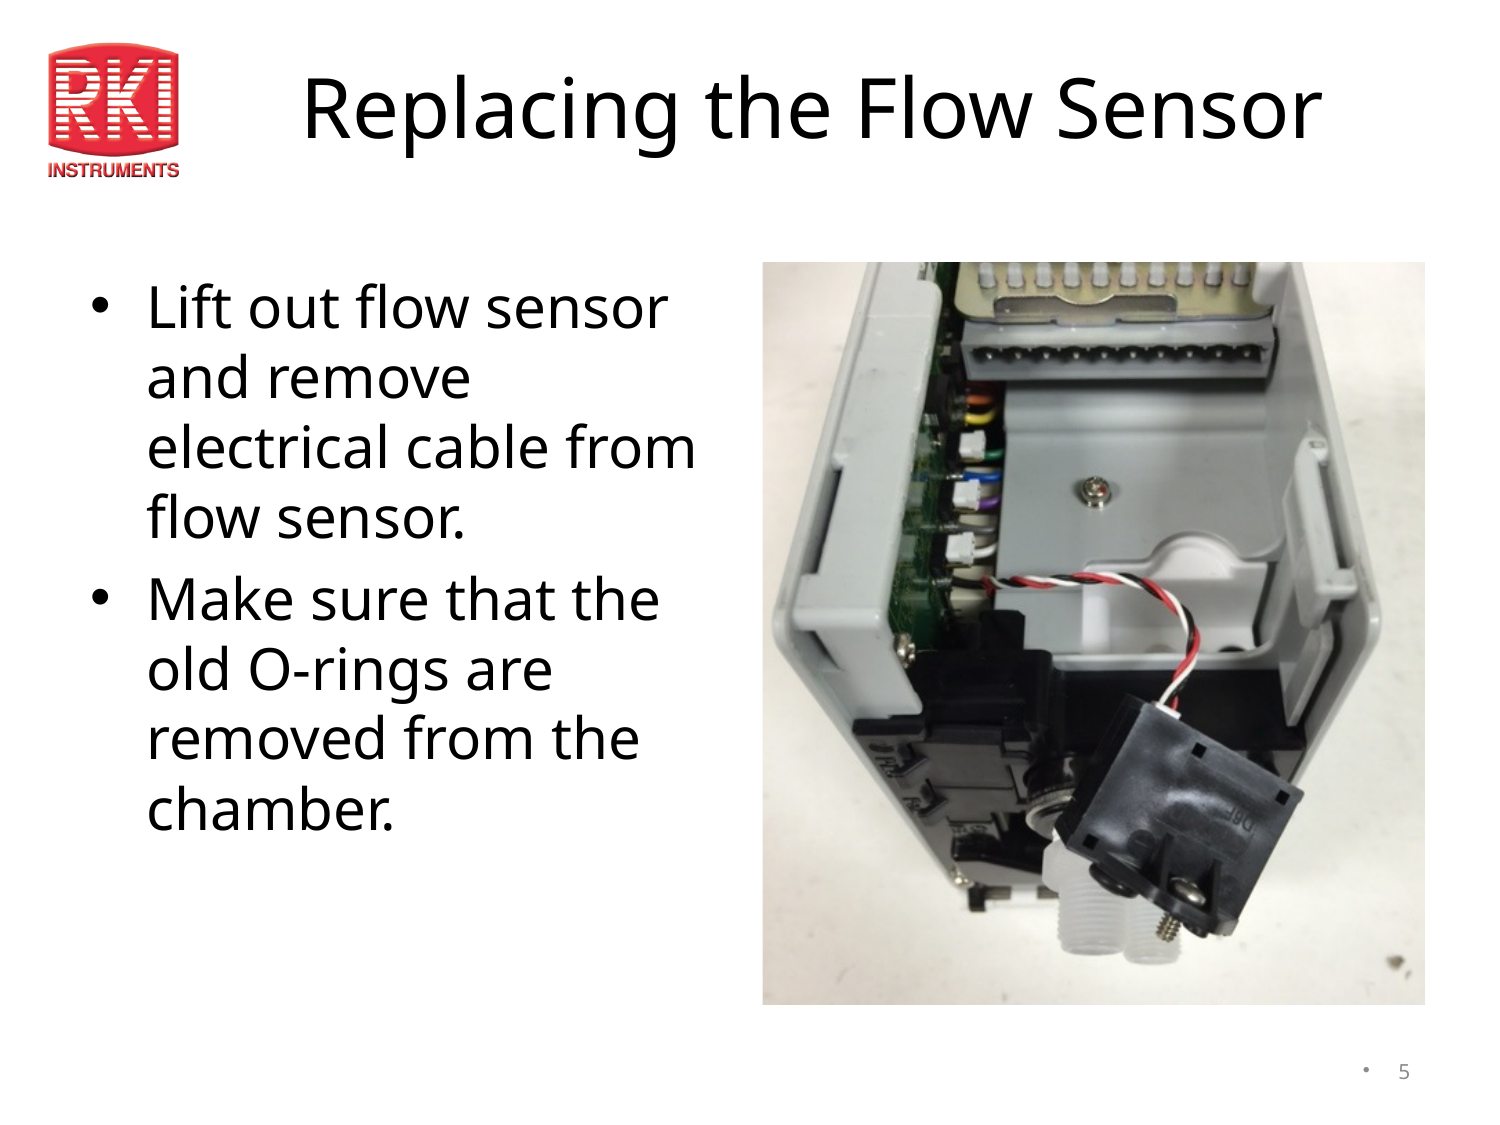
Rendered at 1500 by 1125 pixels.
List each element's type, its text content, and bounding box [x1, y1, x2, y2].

slide_number 5 [1074, 1042, 1425, 1103]
picture [37, 37, 188, 184]
title Replacing the Flow Sensor [175, 49, 1451, 161]
list Lift out flow sensor and remove electrical cable from flow sensor. Make sure that the old O-rings are removed from the chamber. [75, 262, 738, 1005]
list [762, 262, 1426, 1006]
